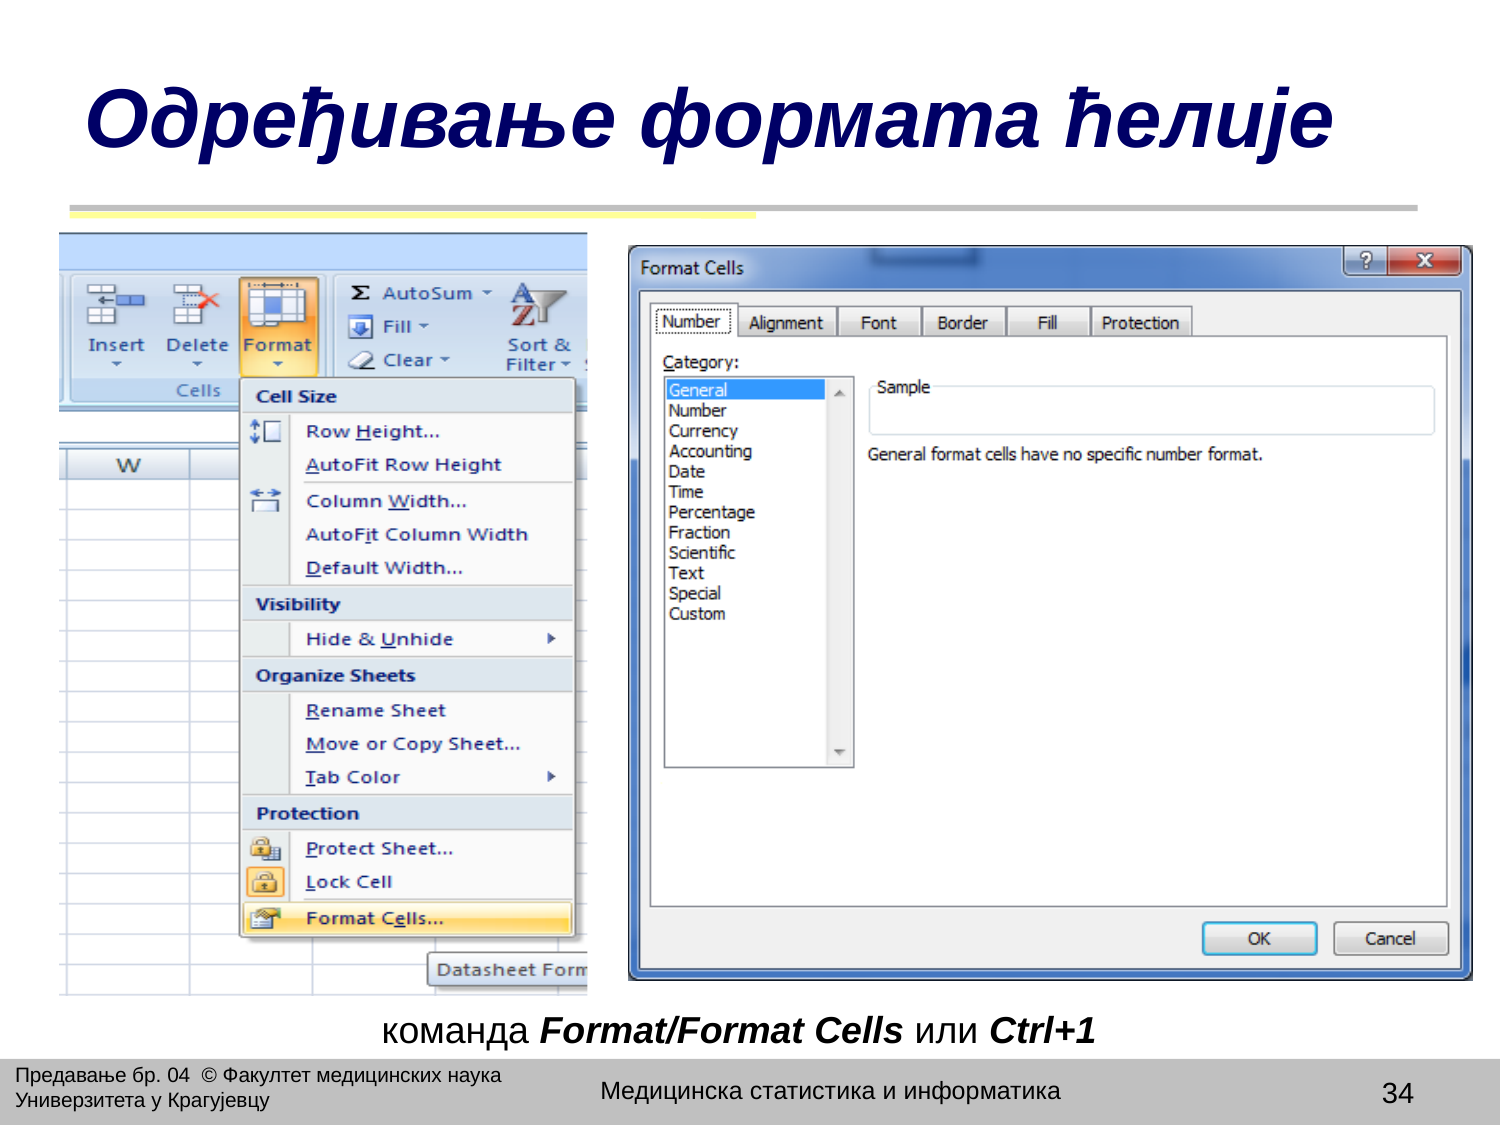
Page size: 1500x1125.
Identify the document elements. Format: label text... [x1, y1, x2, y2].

slide_number 34 [1166, 1066, 1430, 1125]
title Одређивање формата ћелије [69, 19, 1426, 208]
footer Медицинска статистика и информатика [512, 1066, 1151, 1125]
text_box команда Format/Format Cells или Ctrl+1 [366, 998, 1122, 1059]
slide_number Предавање бр. 04 © Факултет медицинских наука Универзитета у Крагујевцу [0, 1053, 619, 1108]
picture [58, 231, 588, 996]
picture [628, 245, 1473, 982]
